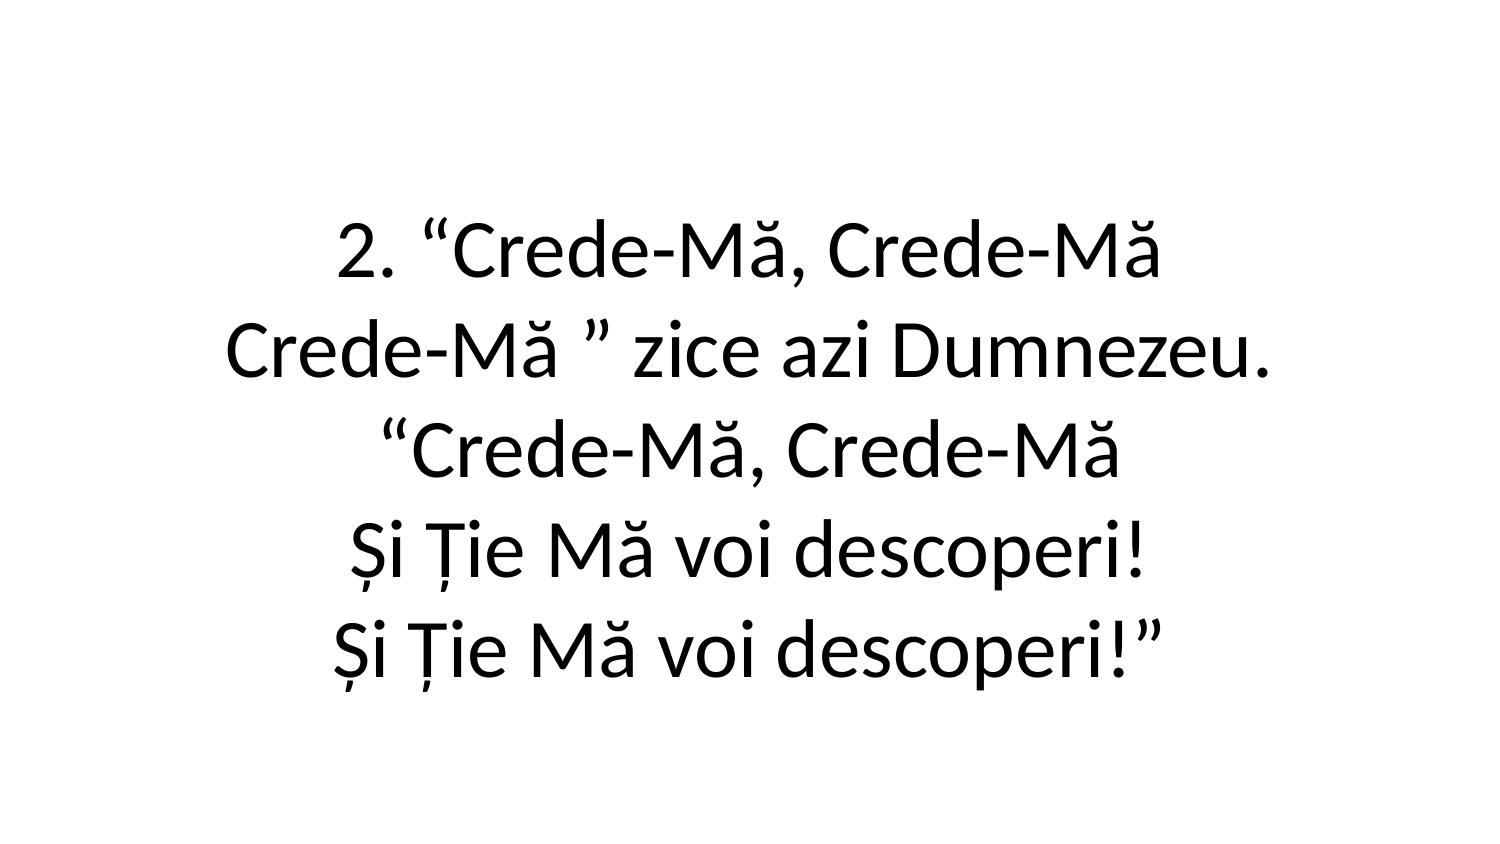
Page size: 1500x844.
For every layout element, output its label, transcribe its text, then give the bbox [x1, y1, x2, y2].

text_box 2. “Crede-Mă, Crede-Mă Crede-Mă ” zice azi Dumnezeu. “Crede-Mă, Crede-Mă Și Ție Mă voi descoperi! Și Ție Mă voi descoperi!” [210, 142, 1290, 702]
